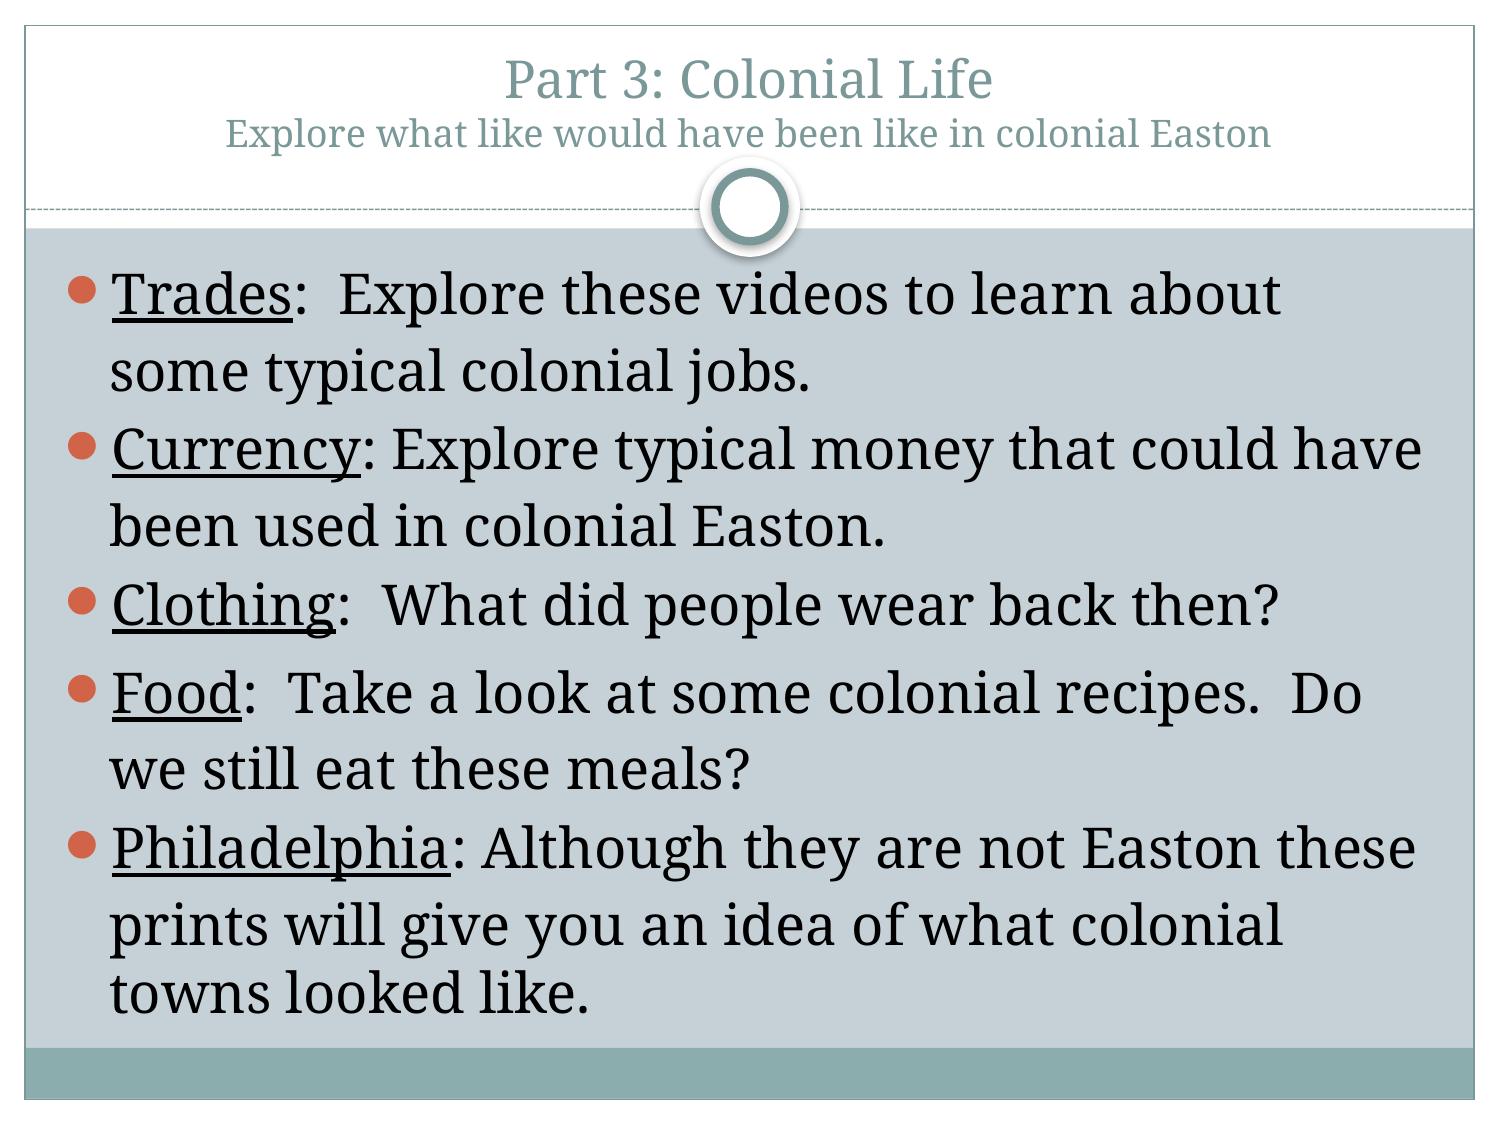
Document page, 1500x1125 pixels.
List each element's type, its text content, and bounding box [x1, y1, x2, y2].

list Trades: Explore these videos to learn about some typical colonial jobs. Currency: Explore typical money that could have been used in colonial Easton. Clothing: What did people wear back then? Food: Take a look at some colonial recipes. Do we still eat these meals? Philadelphia: Although they are not Easton these prints will give you an idea of what colonial towns looked like. [49, 250, 1445, 1001]
title Part 3: Colonial Life Explore what like would have been like in colonial Easton [49, 37, 1450, 162]
